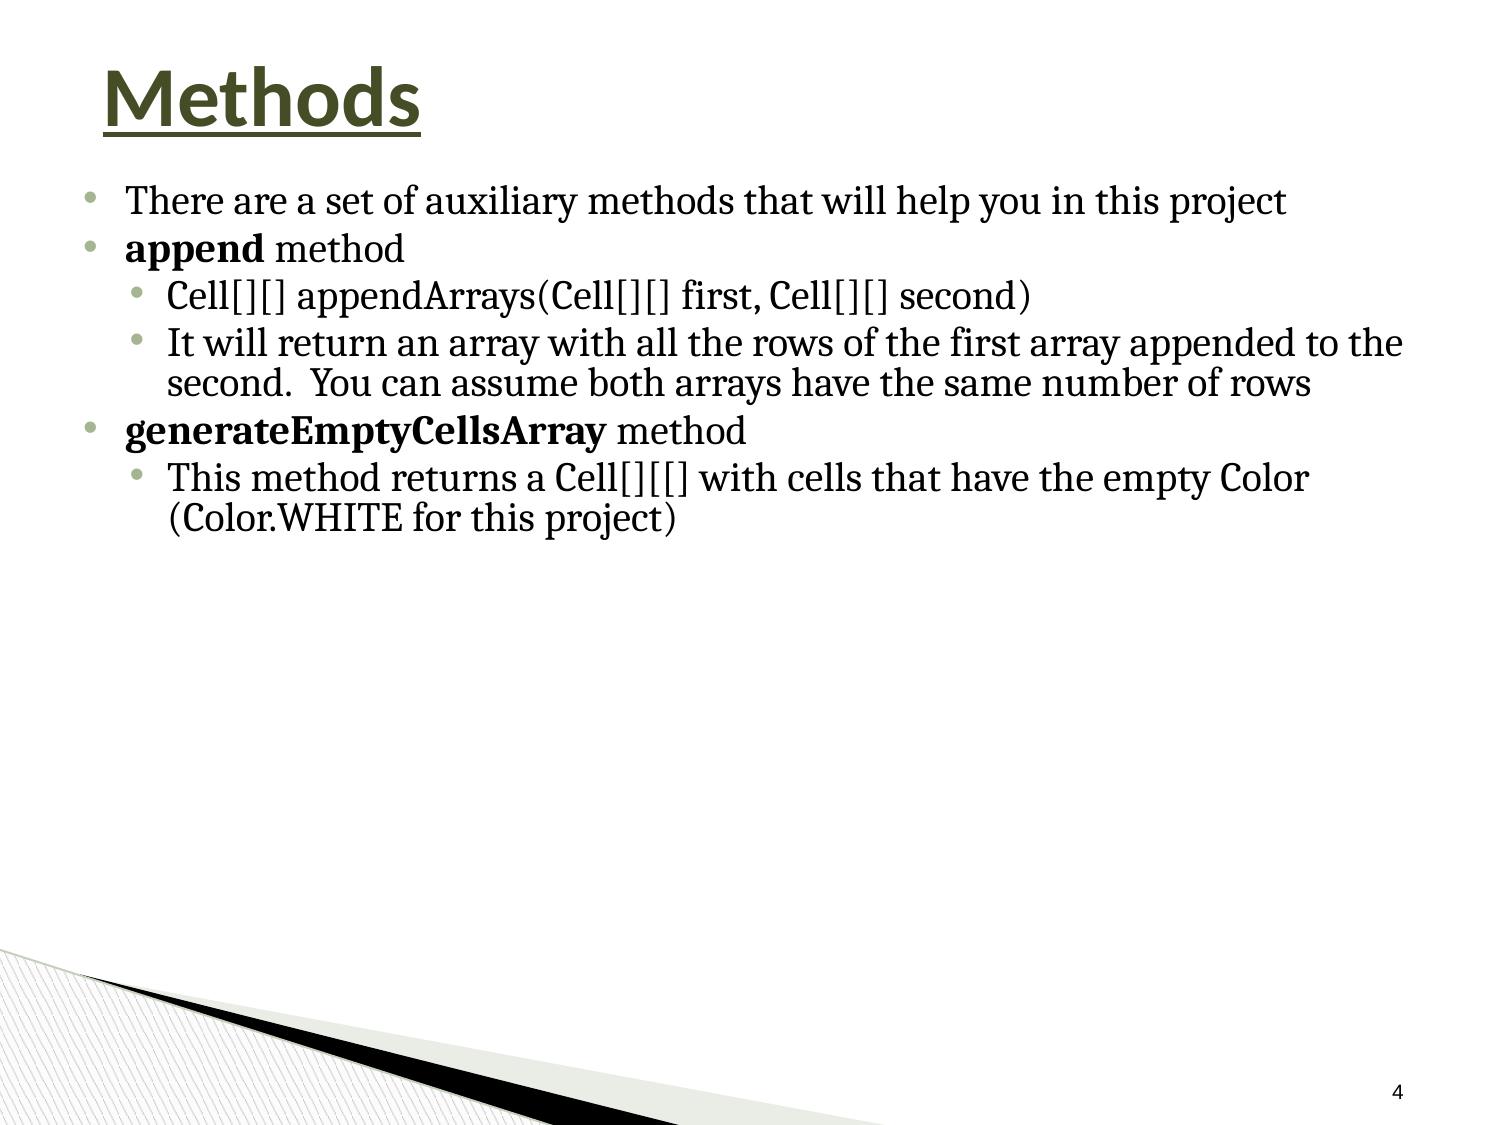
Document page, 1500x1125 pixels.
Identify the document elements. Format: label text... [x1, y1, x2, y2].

title Methods [87, 0, 1438, 174]
list There are a set of auxiliary methods that will help you in this project append method Cell[][] appendArrays(Cell[][] first, Cell[][] second) It will return an array with all the rows of the first array appended to the second. You can assume both arrays have the same number of rows generateEmptyCellsArray method This method returns a Cell[][[] with cells that have the empty Color (Color.WHITE for this project) [50, 174, 1475, 975]
slide_number ‹#› [1103, 1051, 1419, 1112]
